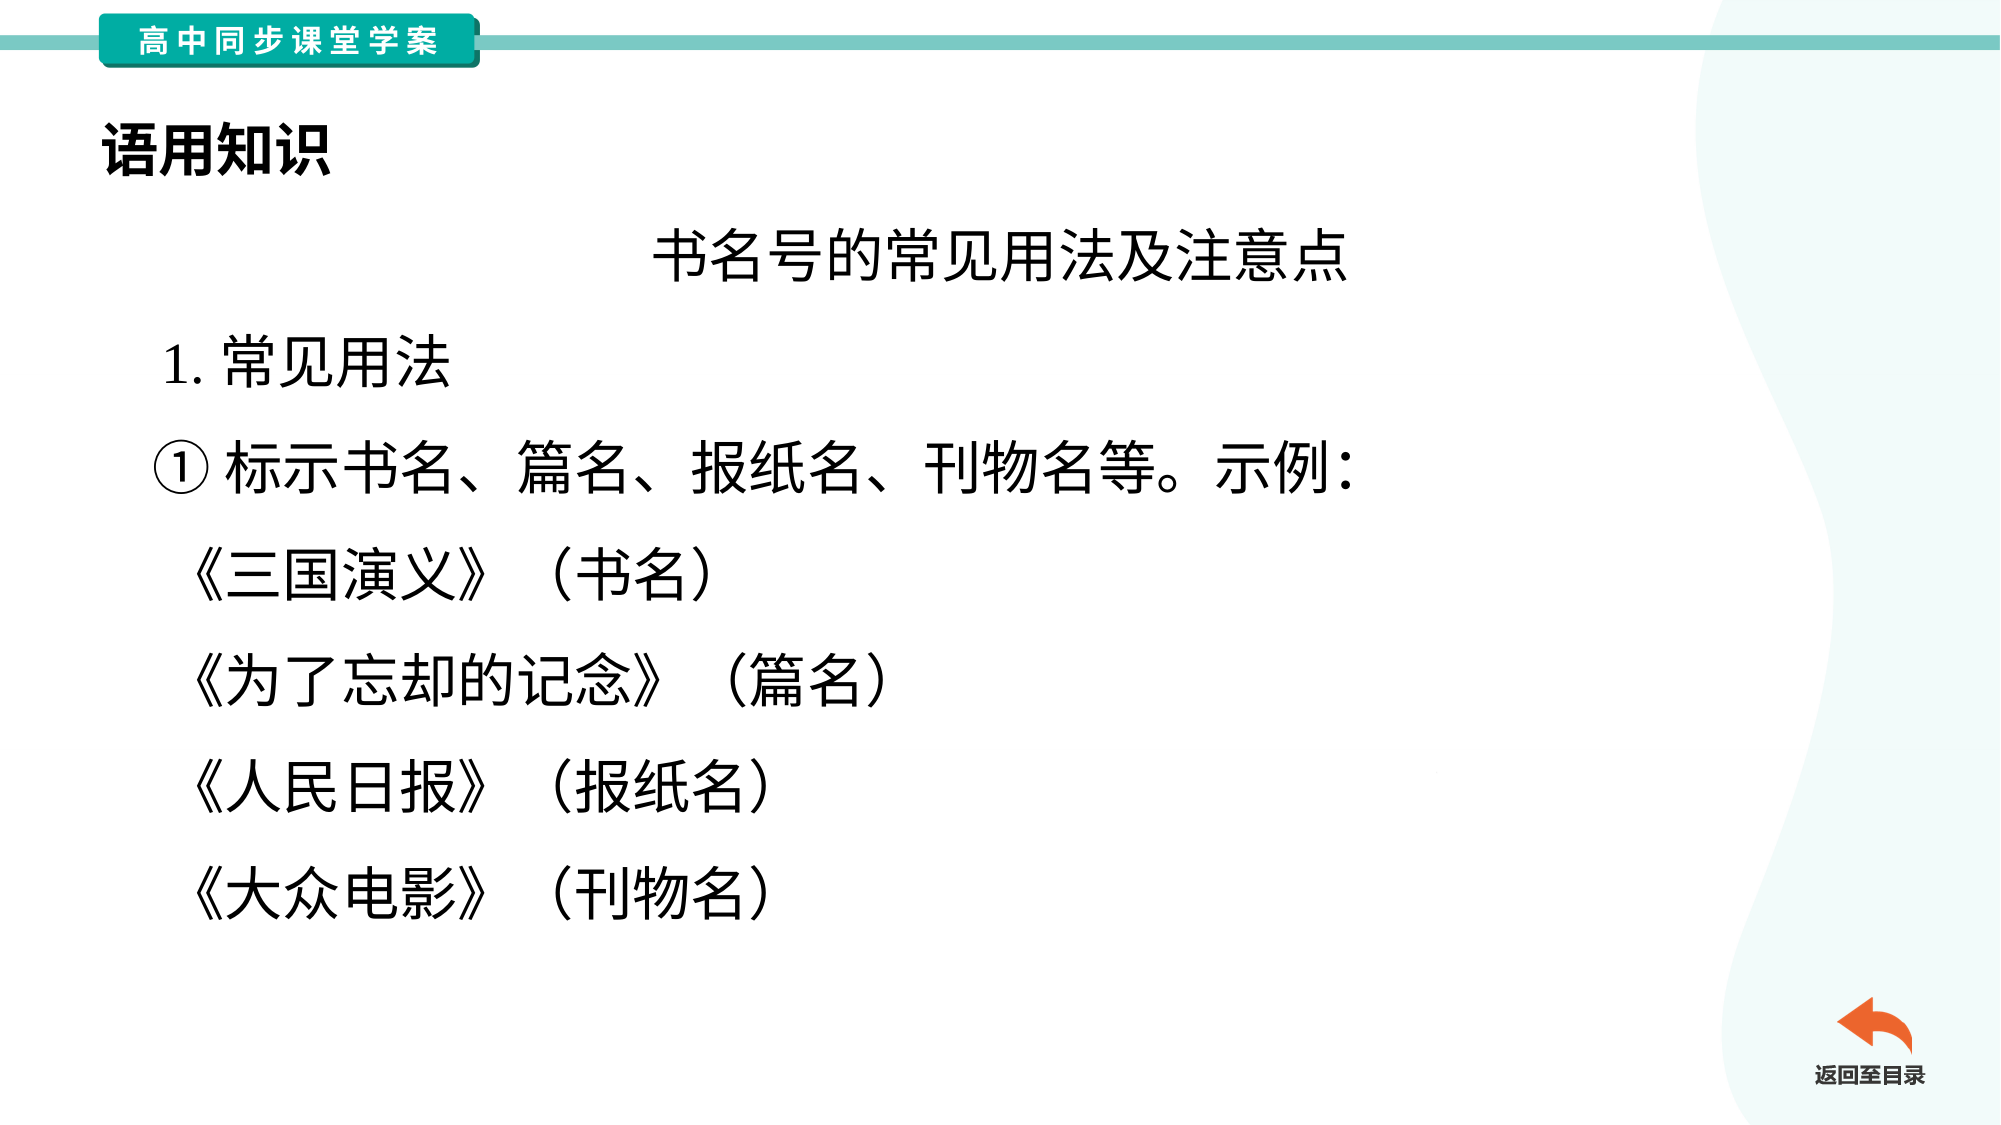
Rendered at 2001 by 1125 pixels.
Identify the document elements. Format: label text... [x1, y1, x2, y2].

picture [0, 0, 2000, 1125]
text_box 语用知识 书名号的常见用法及注意点 1.常见用法 ①标示书名、篇名、报纸名、刊物名等。示例： 《三国演义》（书名） 《为了忘却的记念》（篇名） 《人民日报》（报纸名） 《大众电影》（刊物名） [100, 76, 1899, 927]
